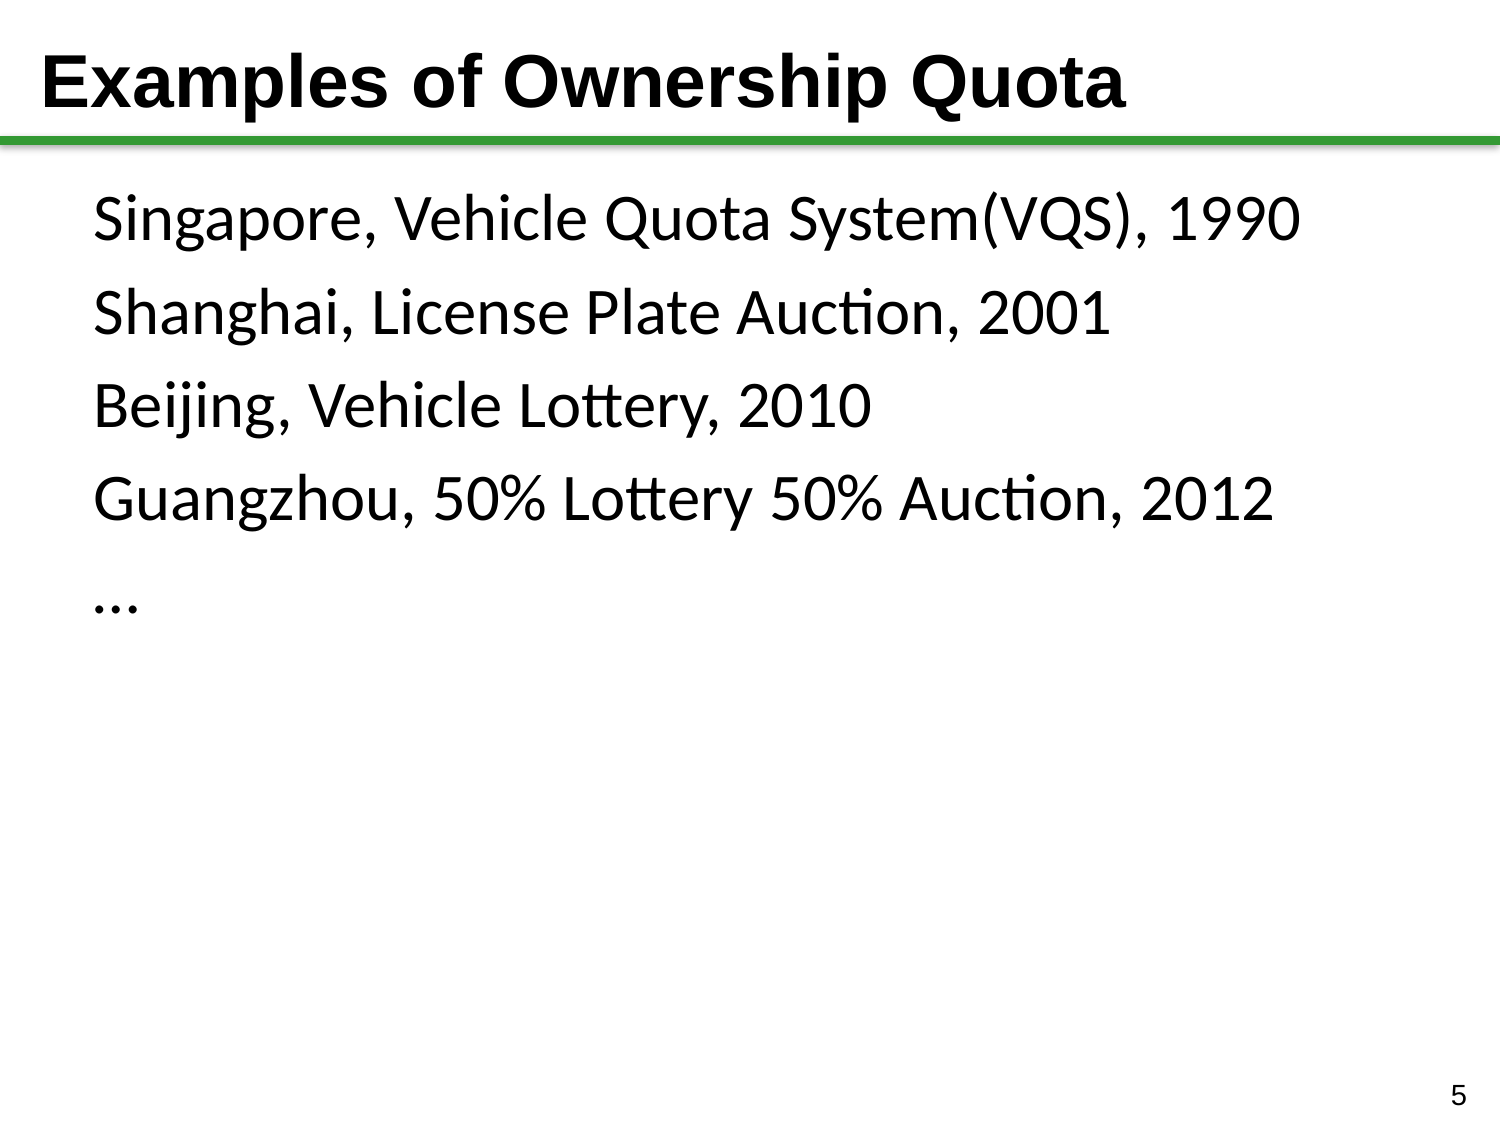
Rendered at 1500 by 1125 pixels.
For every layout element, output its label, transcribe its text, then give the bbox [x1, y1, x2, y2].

title Examples of Ownership Quota [25, 18, 1284, 134]
slide_number 5 [1390, 1063, 1482, 1124]
subtitle Singapore, Vehicle Quota System(VQS), 1990 Shanghai, License Plate Auction, 2001 Beijing, Vehicle Lottery, 2010 Guangzhou, 50% Lottery 50% Auction, 2012 … [78, 166, 1483, 945]
text_box [0, 136, 1500, 145]
